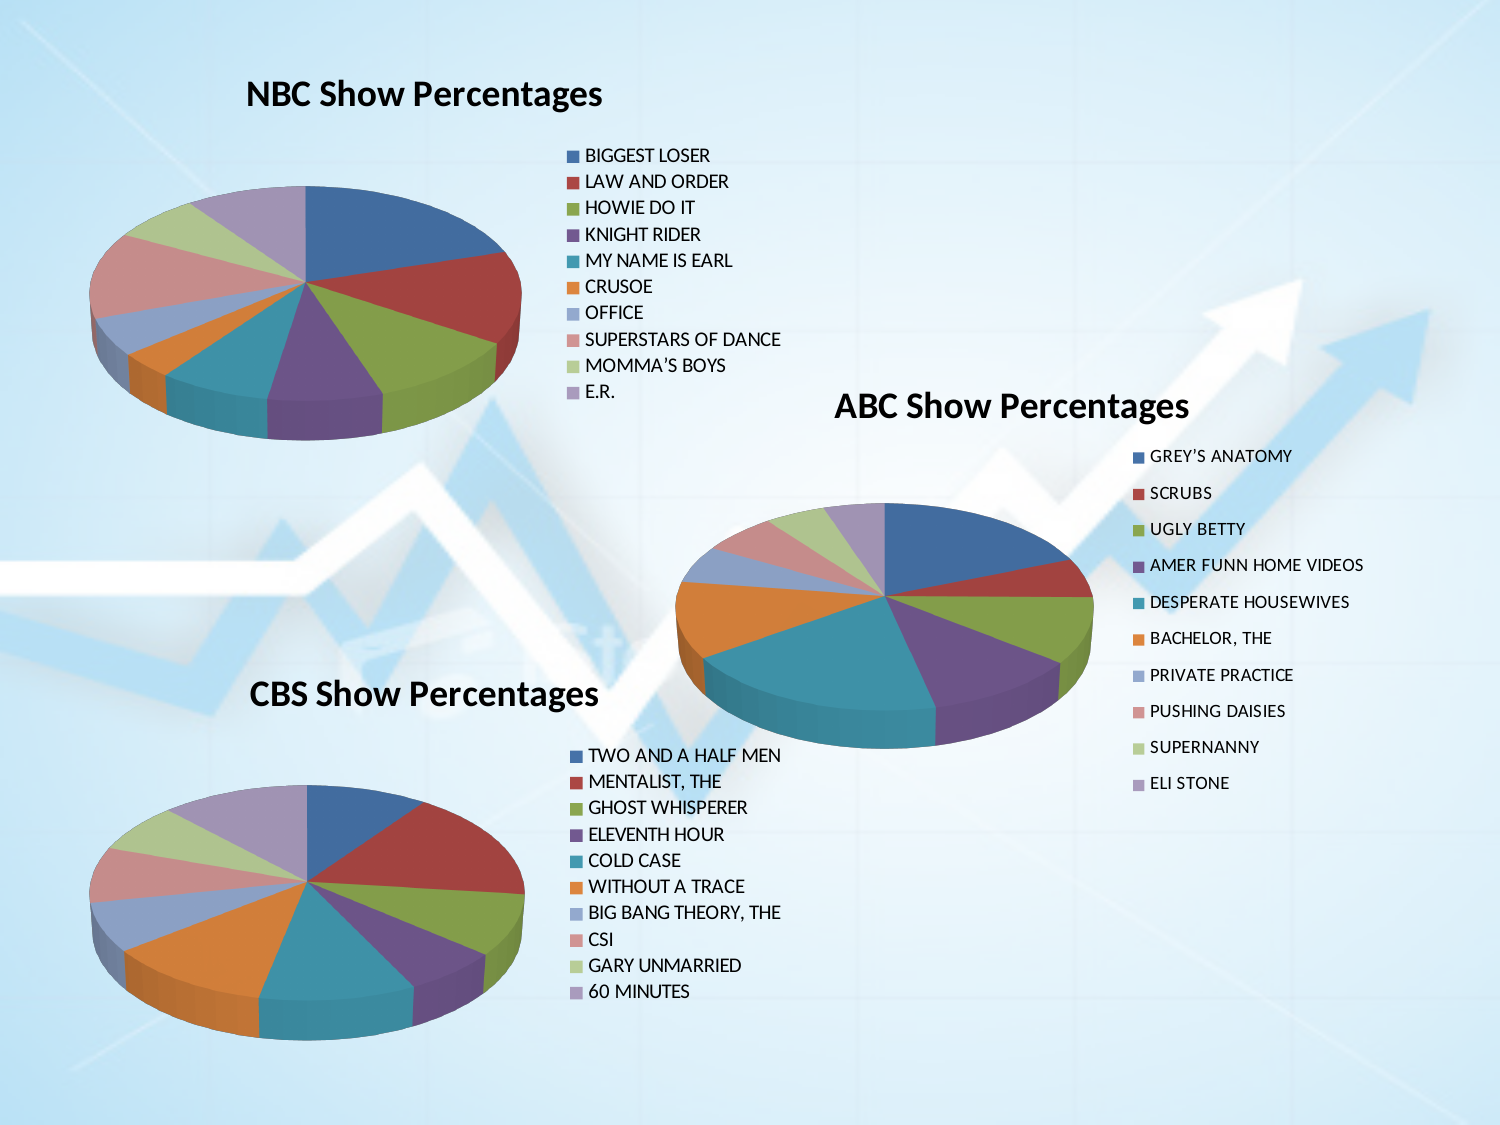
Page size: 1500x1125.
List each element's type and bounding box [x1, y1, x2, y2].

chart [49, 49, 1388, 1101]
